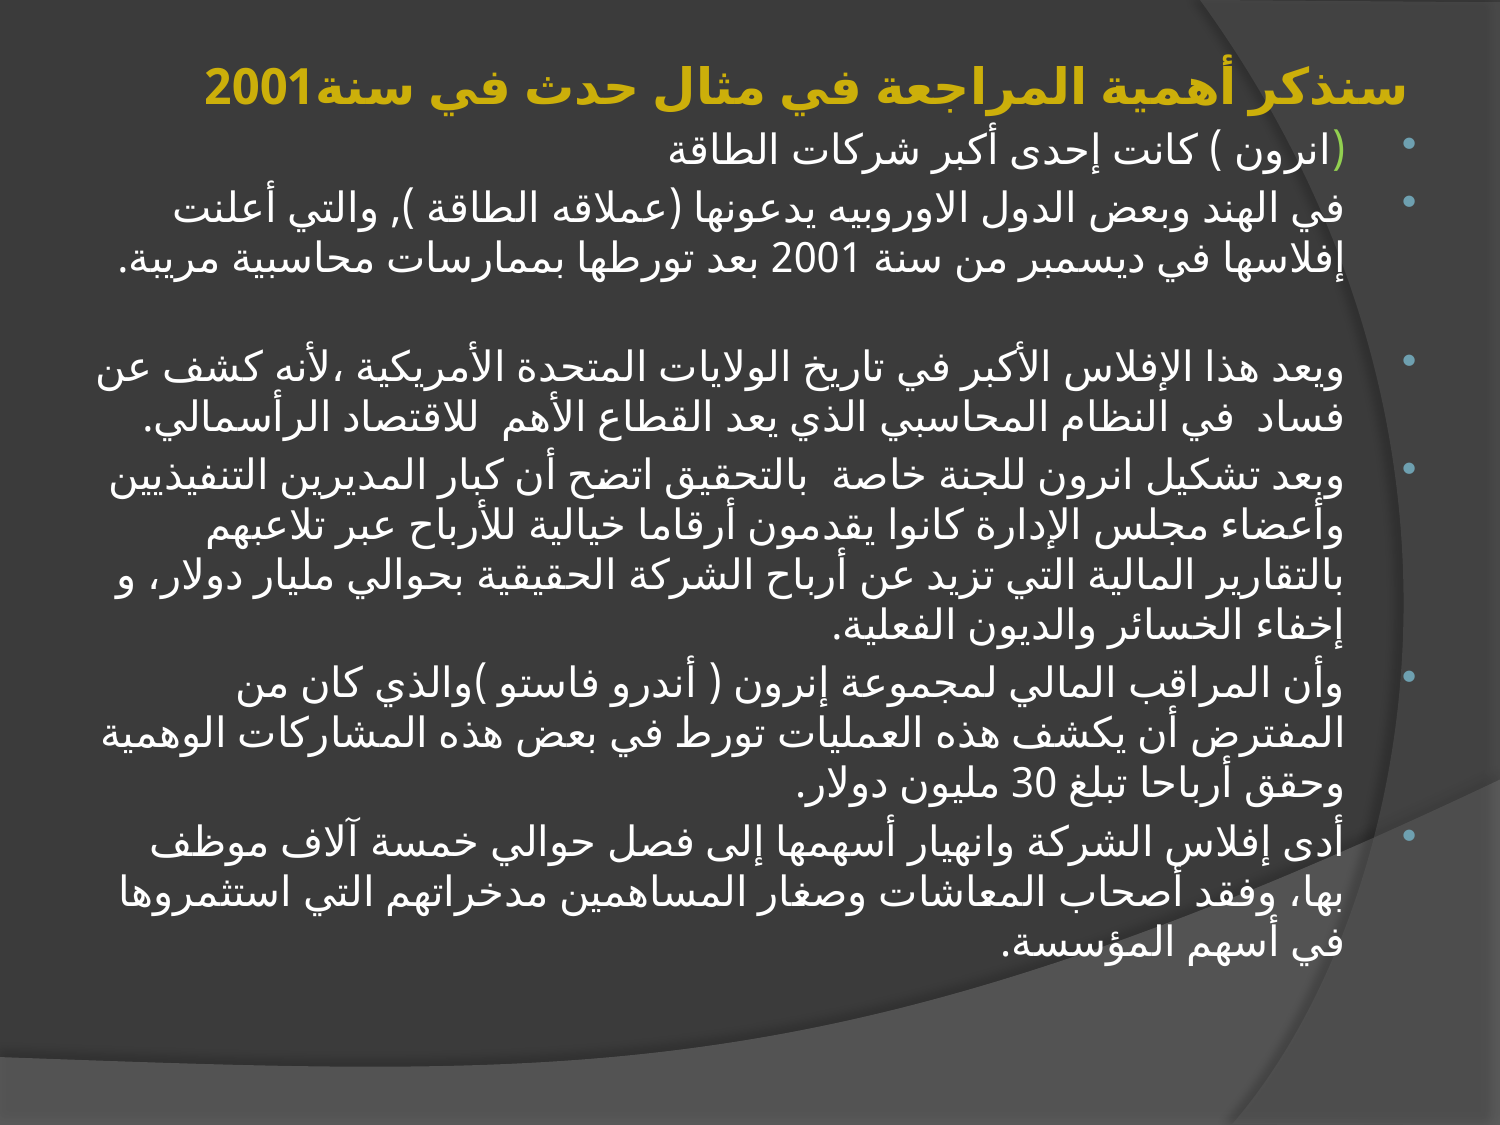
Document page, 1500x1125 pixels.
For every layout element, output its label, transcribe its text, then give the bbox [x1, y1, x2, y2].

list سنذكر أهمية المراجعة في مثال حدث في سنة2001 (انرون ) كانت إحدى أكبر شركات الطاقة في الهند وبعض الدول الاوروبيه يدعونها (عملاقه الطاقة ), والتي أعلنت إفلاسها في ديسمبر من سنة 2001 بعد تورطها بممارسات محاسبية مريبة. ويعد هذا الإفلاس الأكبر في تاريخ الولايات المتحدة الأمريكية ،لأنه كشف عن فساد في النظام المحاسبي الذي يعد القطاع الأهم للاقتصاد الرأسمالي. وبعد تشكيل انرون للجنة خاصة بالتحقيق اتضح أن كبار المديرين التنفيذيين وأعضاء مجلس الإدارة كانوا يقدمون أرقاما خيالية للأرباح عبر تلاعبهم بالتقارير المالية التي تزيد عن أرباح الشركة الحقيقية بحوالي مليار دولار، و إخفاء الخسائر والديون الفعلية. وأن المراقب المالي لمجموعة إنرون ( أندرو فاستو )والذي كان من المفترض أن يكشف هذه العمليات تورط في بعض هذه المشاركات الوهمية وحقق أرباحا تبلغ 30 مليون دولار. أدى إفلاس الشركة وانهيار أسهمها إلى فصل حوالي خمسة آلاف موظف بها، وفقد أصحاب المعاشات وصغار المساهمين مدخراتهم التي استثمروها في أسهم المؤسسة. [75, 46, 1430, 1125]
